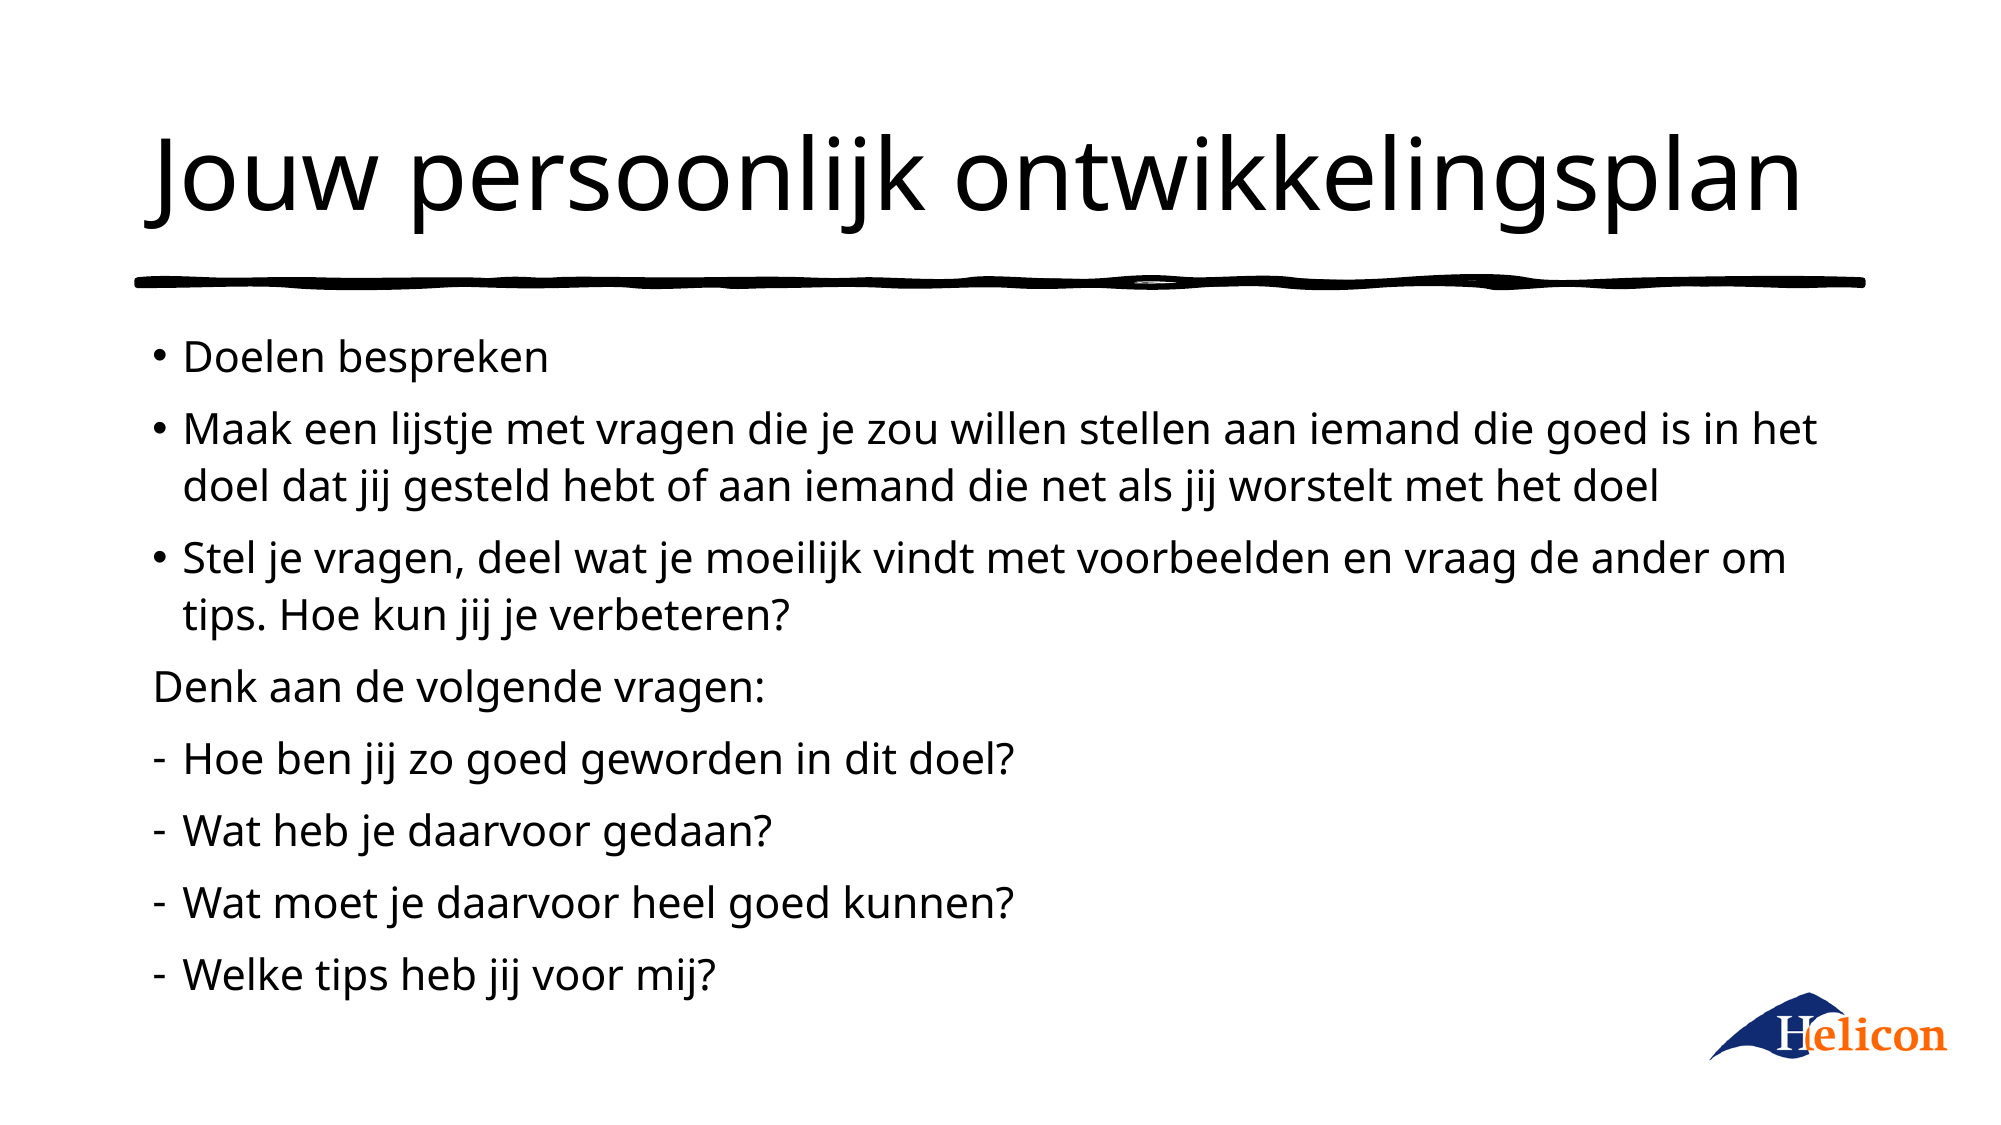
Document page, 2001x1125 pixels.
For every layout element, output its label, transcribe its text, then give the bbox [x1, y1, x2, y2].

title Jouw persoonlijk ontwikkelingsplan [137, 61, 1863, 280]
picture [1671, 952, 2000, 1125]
list Doelen bespreken Maak een lijstje met vragen die je zou willen stellen aan iemand die goed is in het doel dat jij gesteld hebt of aan iemand die net als jij worstelt met het doel Stel je vragen, deel wat je moeilijk vindt met voorbeelden en vraag de ander om tips. Hoe kun jij je verbeteren? Denk aan de volgende vragen: Hoe ben jij zo goed geworden in dit doel? Wat heb je daarvoor gedaan? Wat moet je daarvoor heel goed kunnen? Welke tips heb jij voor mij? [137, 316, 1863, 1014]
